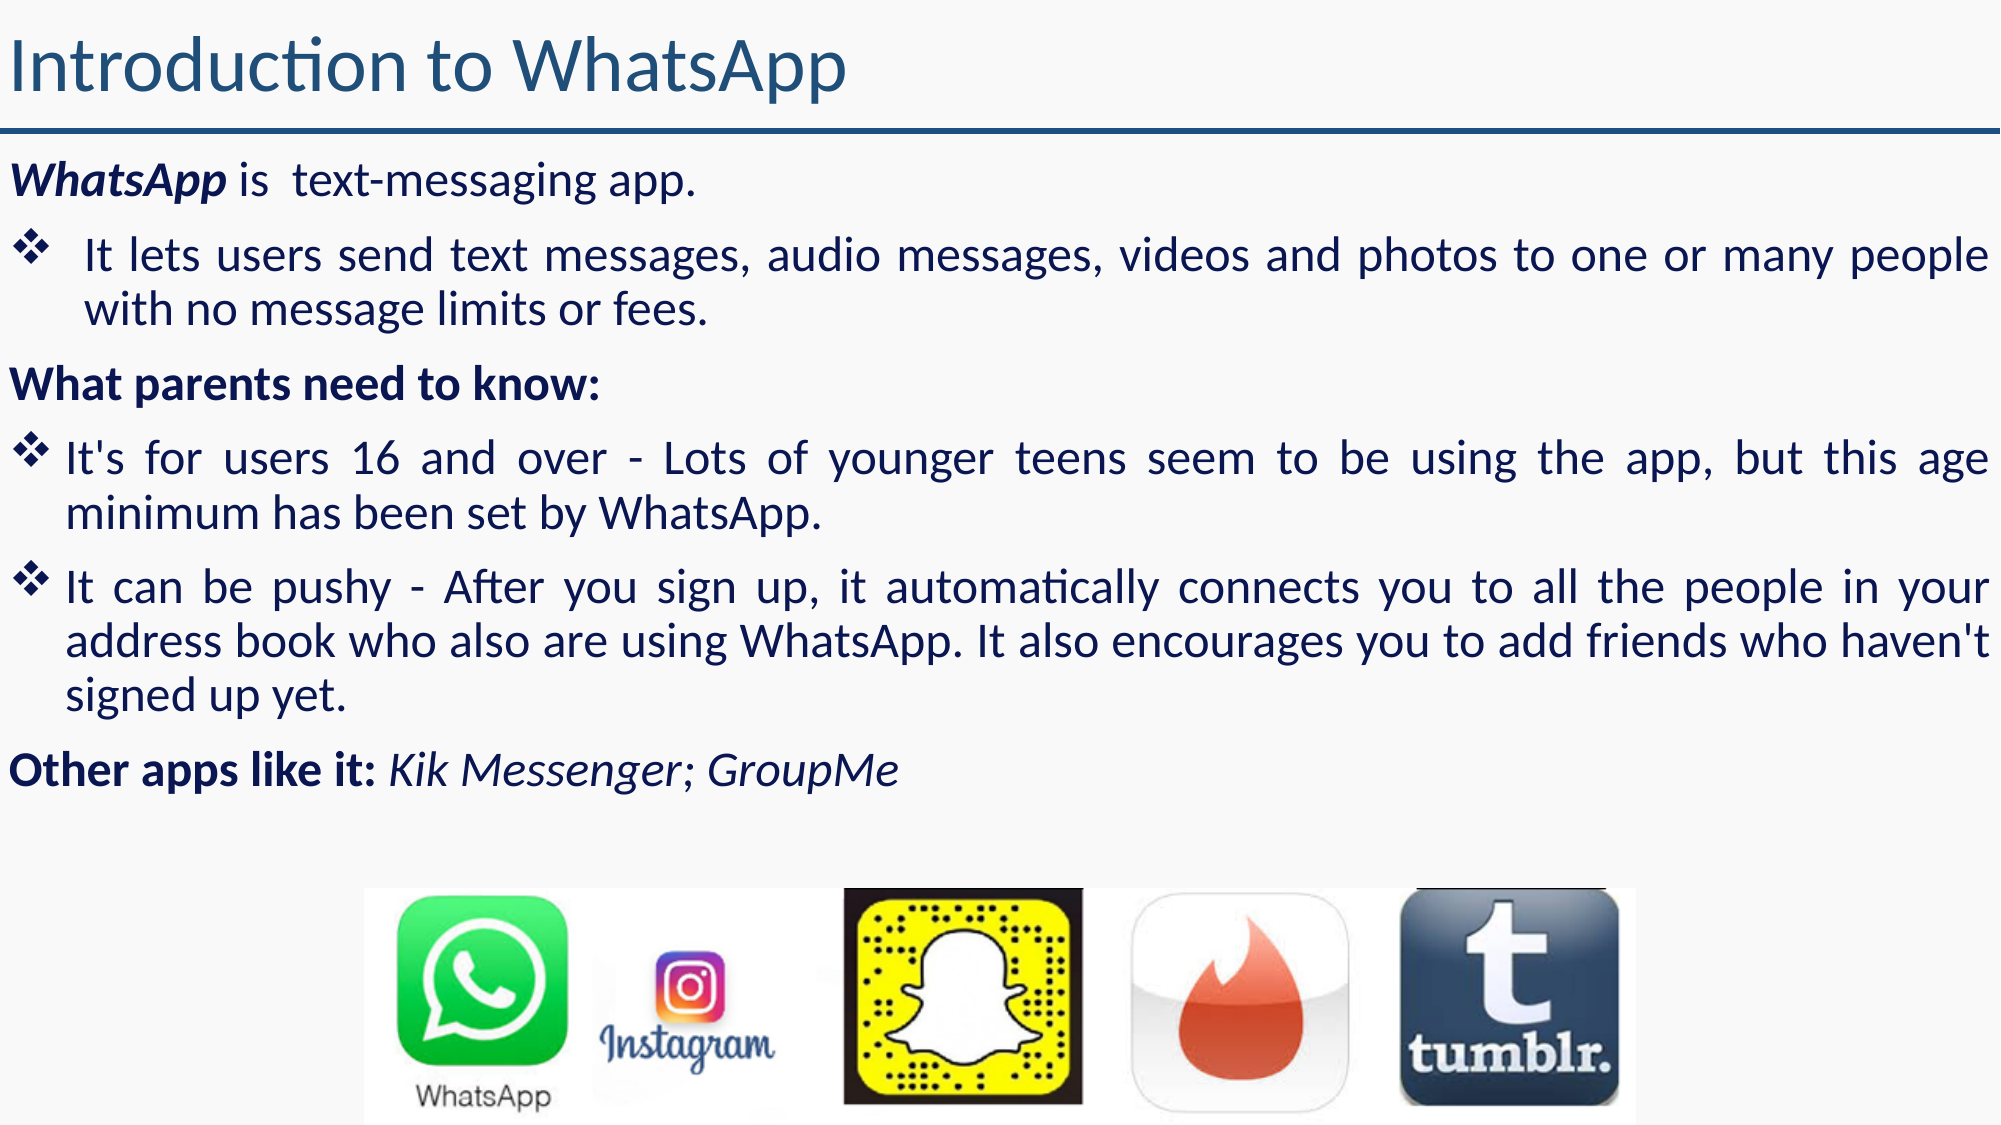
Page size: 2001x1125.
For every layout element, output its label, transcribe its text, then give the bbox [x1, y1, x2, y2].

list WhatsApp is text-messaging app. It lets users send text messages, audio messages, videos and photos to one or many people with no message limits or fees. What parents need to know: It's for users 16 and over - Lots of younger teens seem to be using the app, but this age minimum has been set by WhatsApp. It can be pushy - After you sign up, it automatically connects you to all the people in your address book who also are using WhatsApp. It also encourages you to add friends who haven't signed up yet. Other apps like it: Kik Messenger; GroupMe [0, 144, 2000, 1111]
title Introduction to WhatsApp [0, 0, 2000, 131]
picture [364, 888, 1636, 1125]
